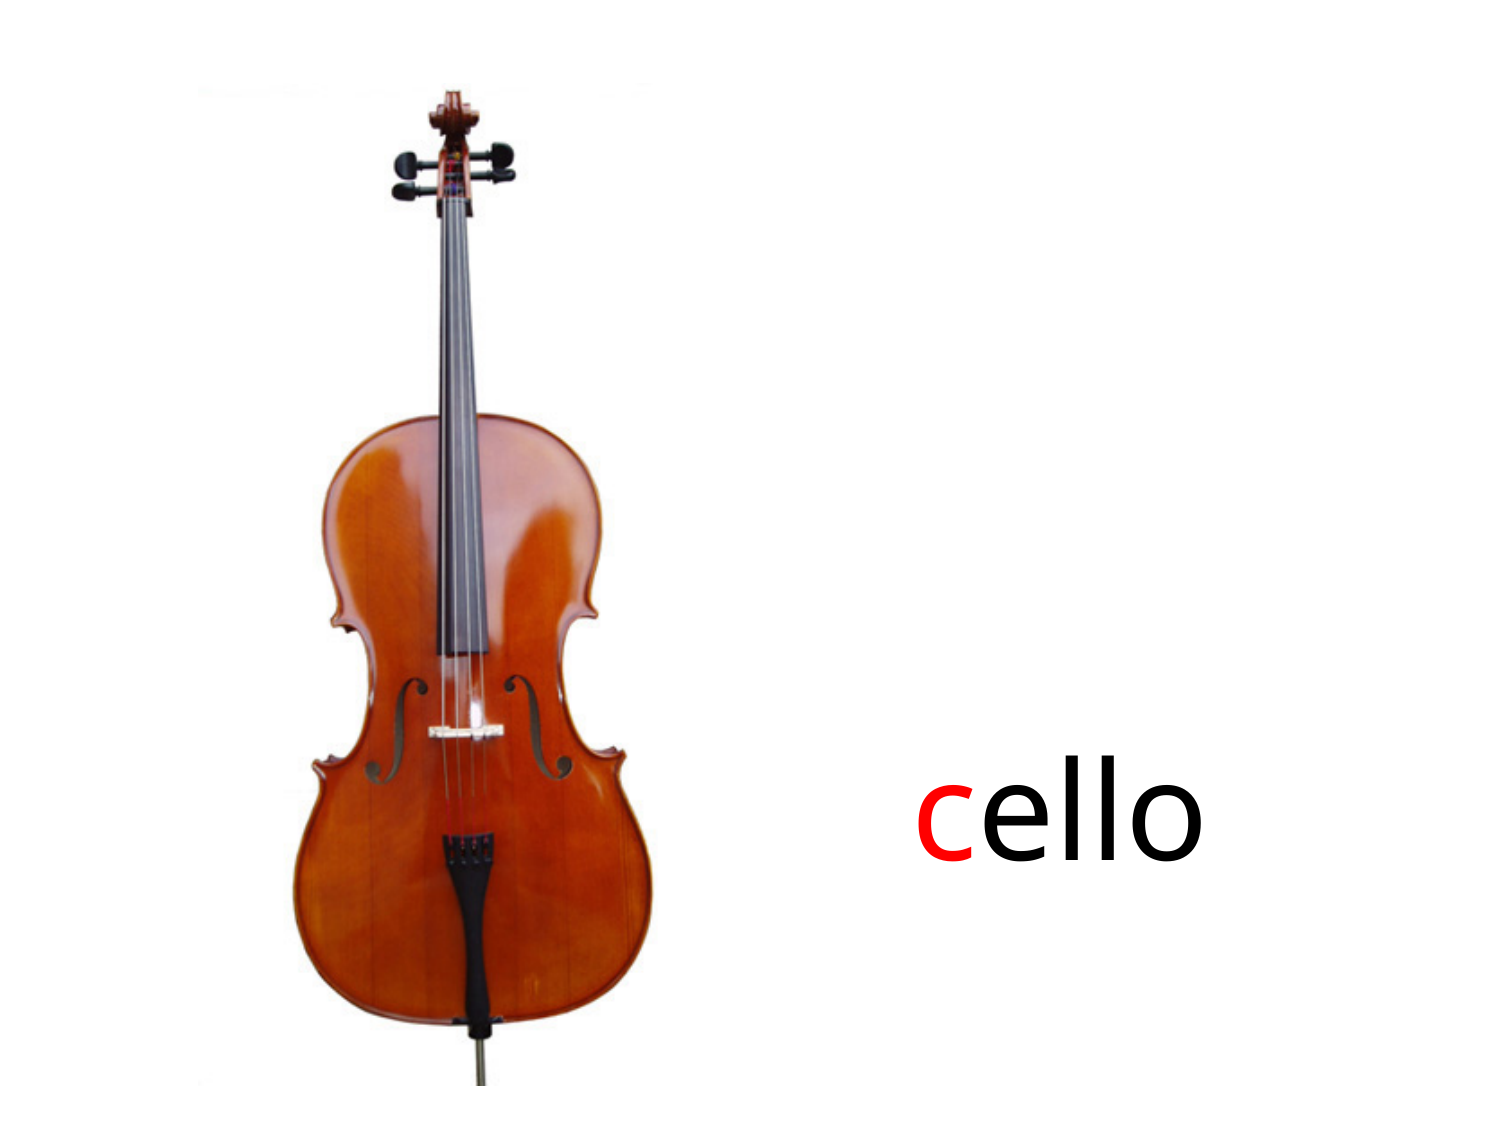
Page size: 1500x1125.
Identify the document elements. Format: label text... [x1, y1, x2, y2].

text_box cello [896, 715, 1224, 895]
picture [197, 82, 737, 1086]
